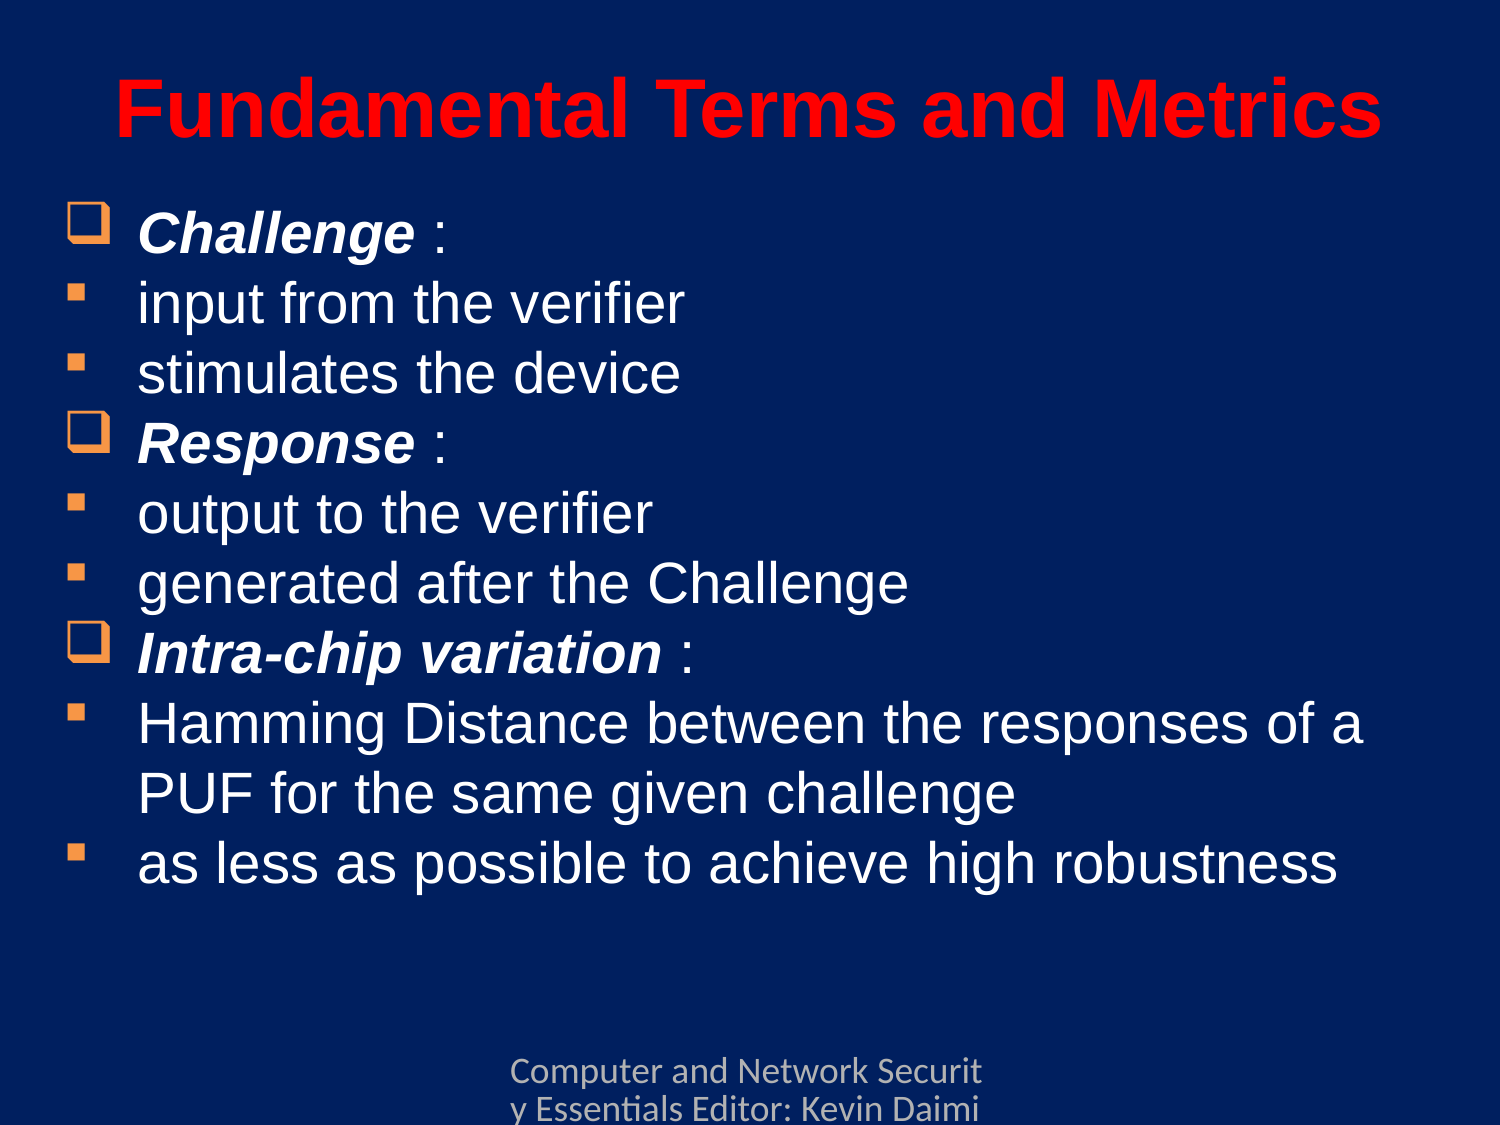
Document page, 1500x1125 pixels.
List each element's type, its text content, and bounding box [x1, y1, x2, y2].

list Challenge : input from the verifier stimulates the device Response : output to the verifier generated after the Challenge Intra-chip variation : Hamming Distance between the responses of a PUF for the same given challenge as less as possible to achieve high robustness [62, 195, 1437, 973]
title Fundamental Terms and Metrics [44, 53, 1456, 155]
footer Computer and Network Security Essentials Editor: Kevin Daimi Associate Editors: Guillermo Francia, Levent Ertaul, Luis H. Encinas, Eman El-Sheikh Published by Springer [510, 1046, 990, 1103]
